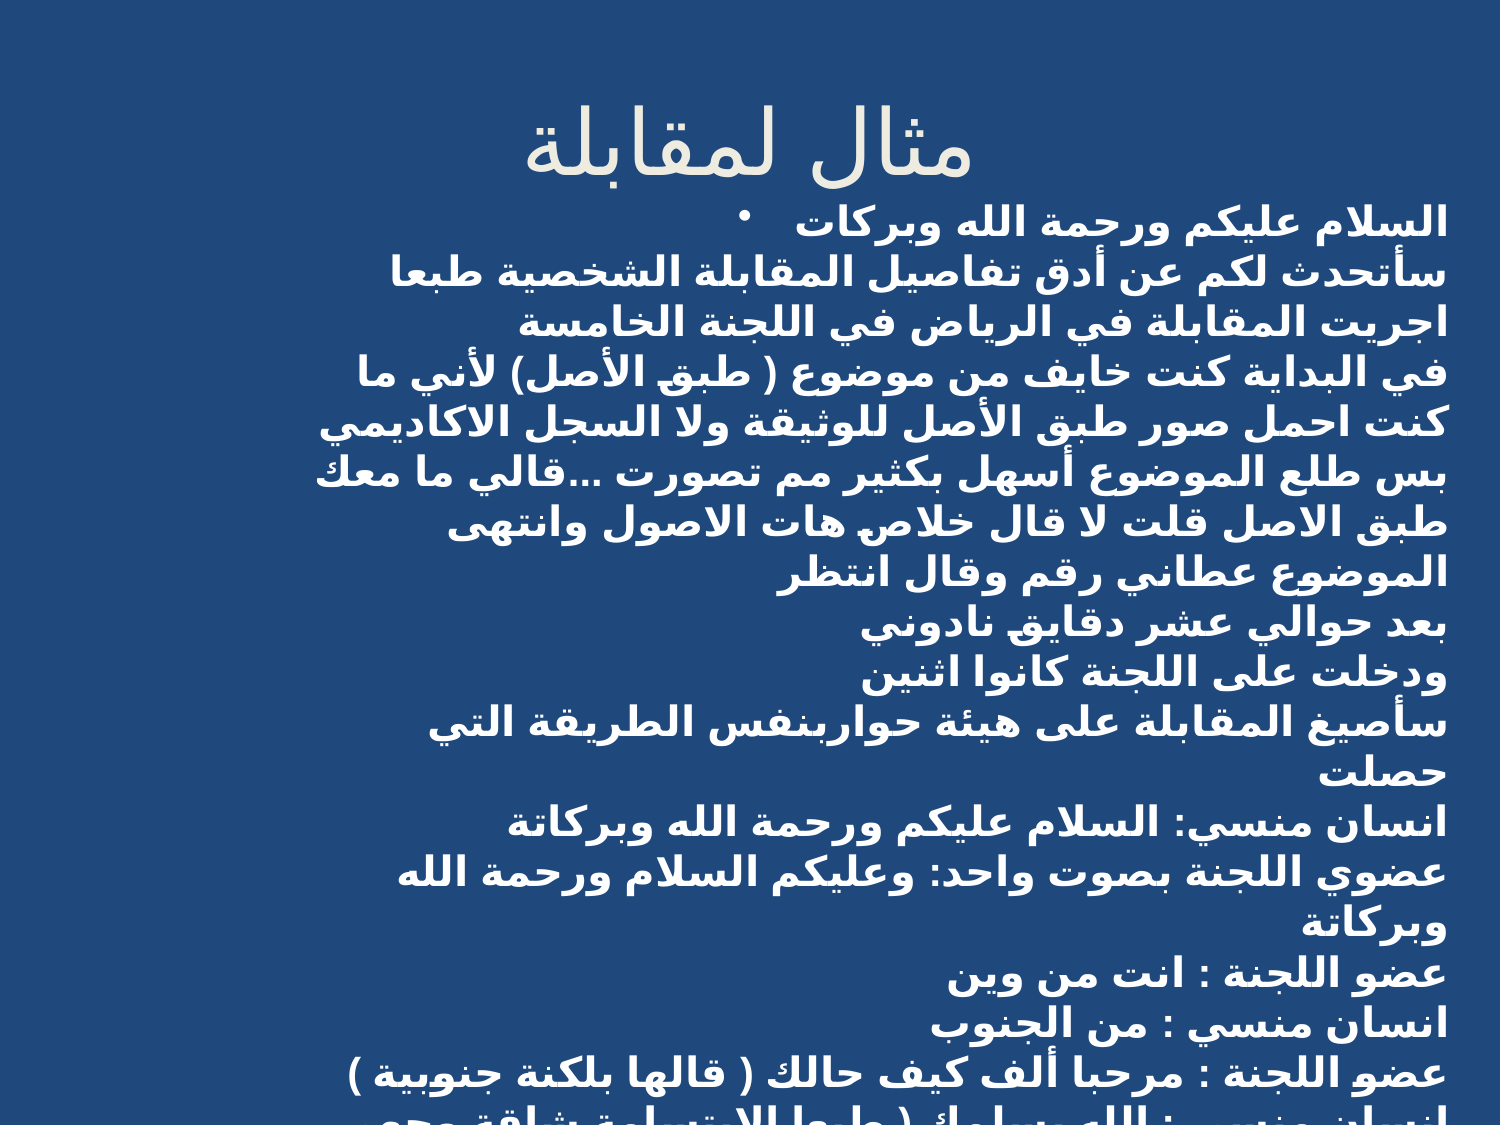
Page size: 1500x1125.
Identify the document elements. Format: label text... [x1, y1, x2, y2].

title مثال لمقابلة [74, 44, 1426, 233]
list السلام عليكم ورحمة الله وبركات سأتحدث لكم عن أدق تفاصيل المقابلة الشخصية طبعا اجريت المقابلة في الرياض في اللجنة الخامسة في البداية كنت خايف من موضوع ( طبق الأصل) لأني ما كنت احمل صور طبق الأصل للوثيقة ولا السجل الاكاديمي بس طلع الموضوع أسهل بكثير مم تصورت ...قالي ما معك طبق الاصل قلت لا قال خلاص هات الاصول وانتهى الموضوع عطاني رقم وقال انتظر بعد حوالي عشر دقايق نادوني ودخلت على اللجنة كانوا اثنين سأصيغ المقابلة على هيئة حواربنفس الطريقة التي حصلت انسان منسي: السلام عليكم ورحمة الله وبركاتة عضوي اللجنة بصوت واحد: وعليكم السلام ورحمة الله وبركاتة عضو اللجنة : انت من وين انسان منسي : من الجنوب عضو اللجنة : مرحبا ألف كيف حالك ( قالها بلكنة جنوبية ) انسان منسي : الله يسلمك ( طبعا الابتسامة شاقة وجهي –مصطنعة-) عضو اللجنة : متى تخرجت [234, 187, 1465, 976]
